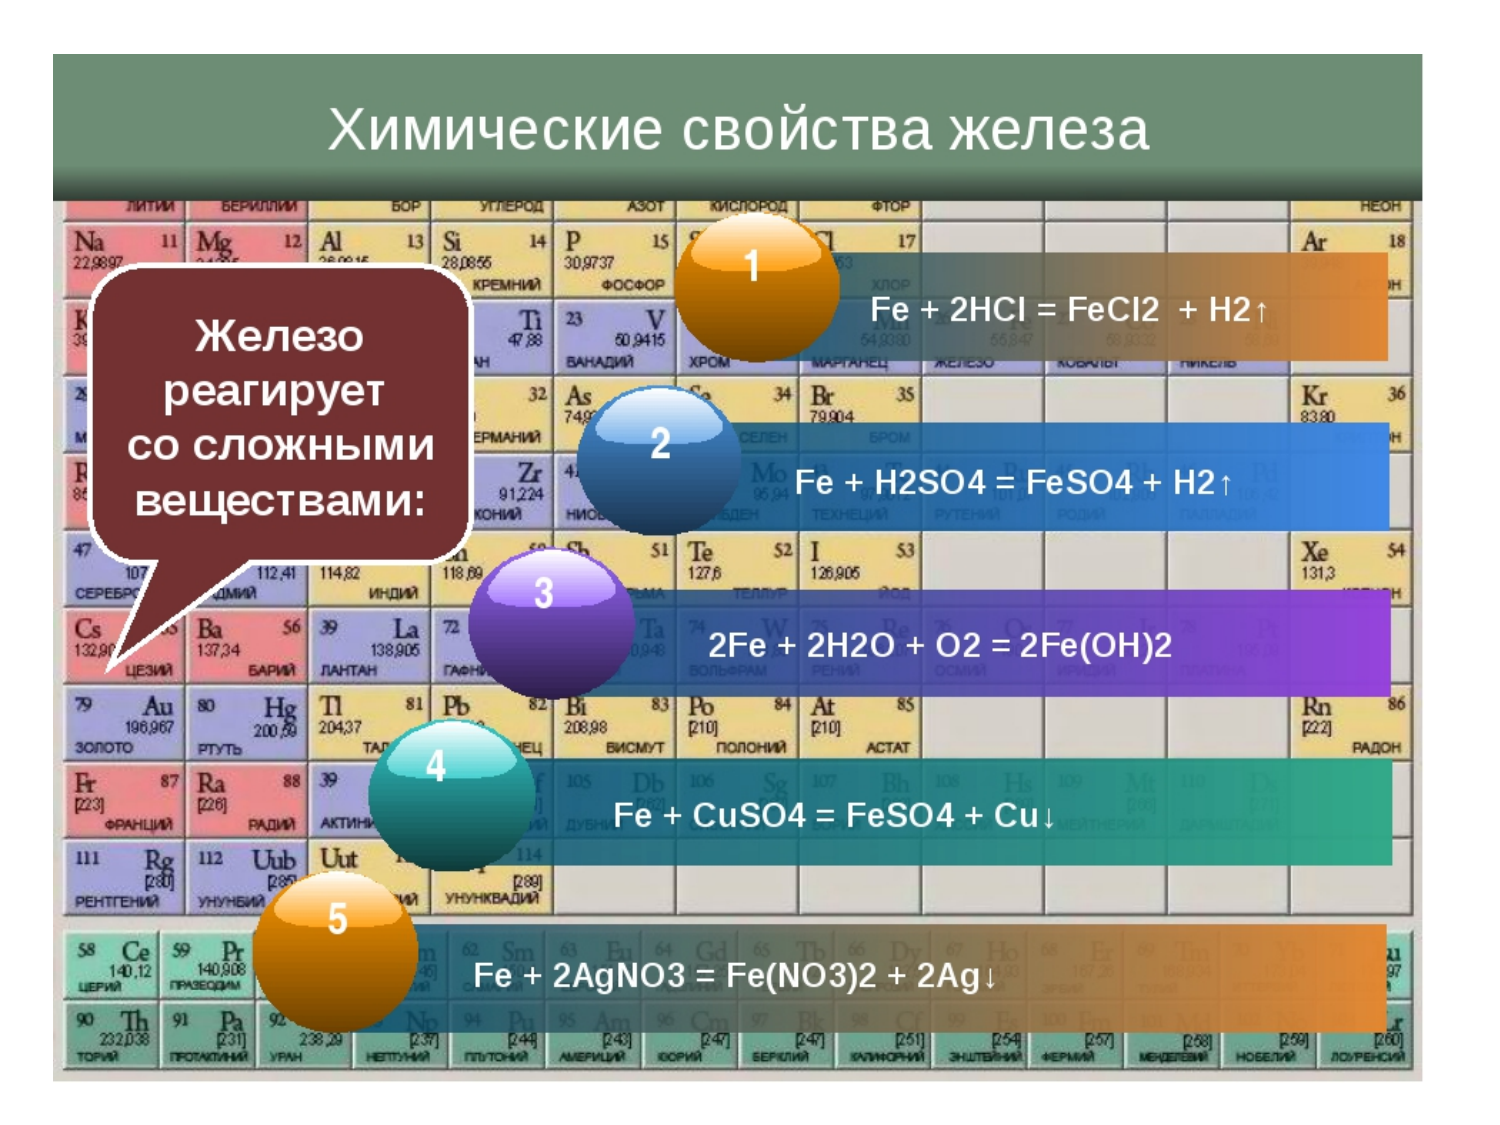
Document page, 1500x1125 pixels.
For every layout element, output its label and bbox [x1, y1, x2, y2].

list [52, 54, 1424, 1083]
